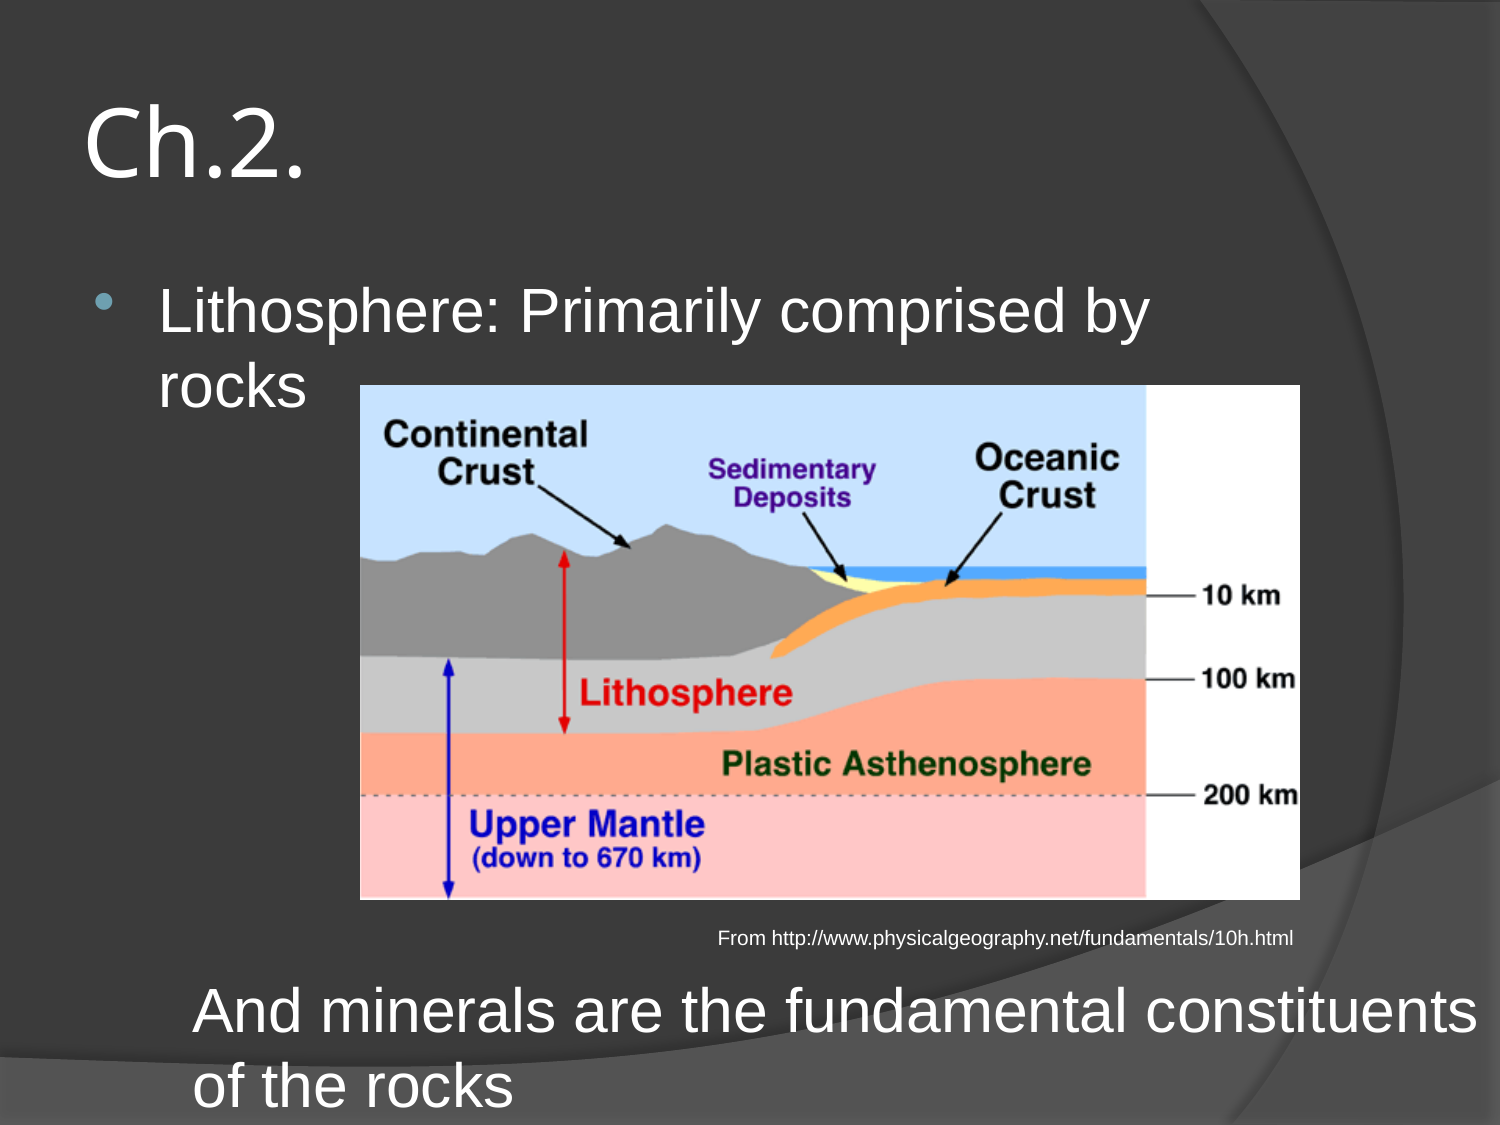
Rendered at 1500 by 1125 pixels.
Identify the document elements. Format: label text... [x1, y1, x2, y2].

picture [359, 385, 1300, 900]
title Ch.2. [75, 45, 1300, 233]
list Lithosphere: Primarily comprised by rocks [75, 262, 1300, 1005]
text_box And minerals are the fundamental constituents of the rocks [177, 962, 1500, 1125]
text_box From http://www.physicalgeography.net/fundamentals/10h.html [702, 916, 1453, 957]
